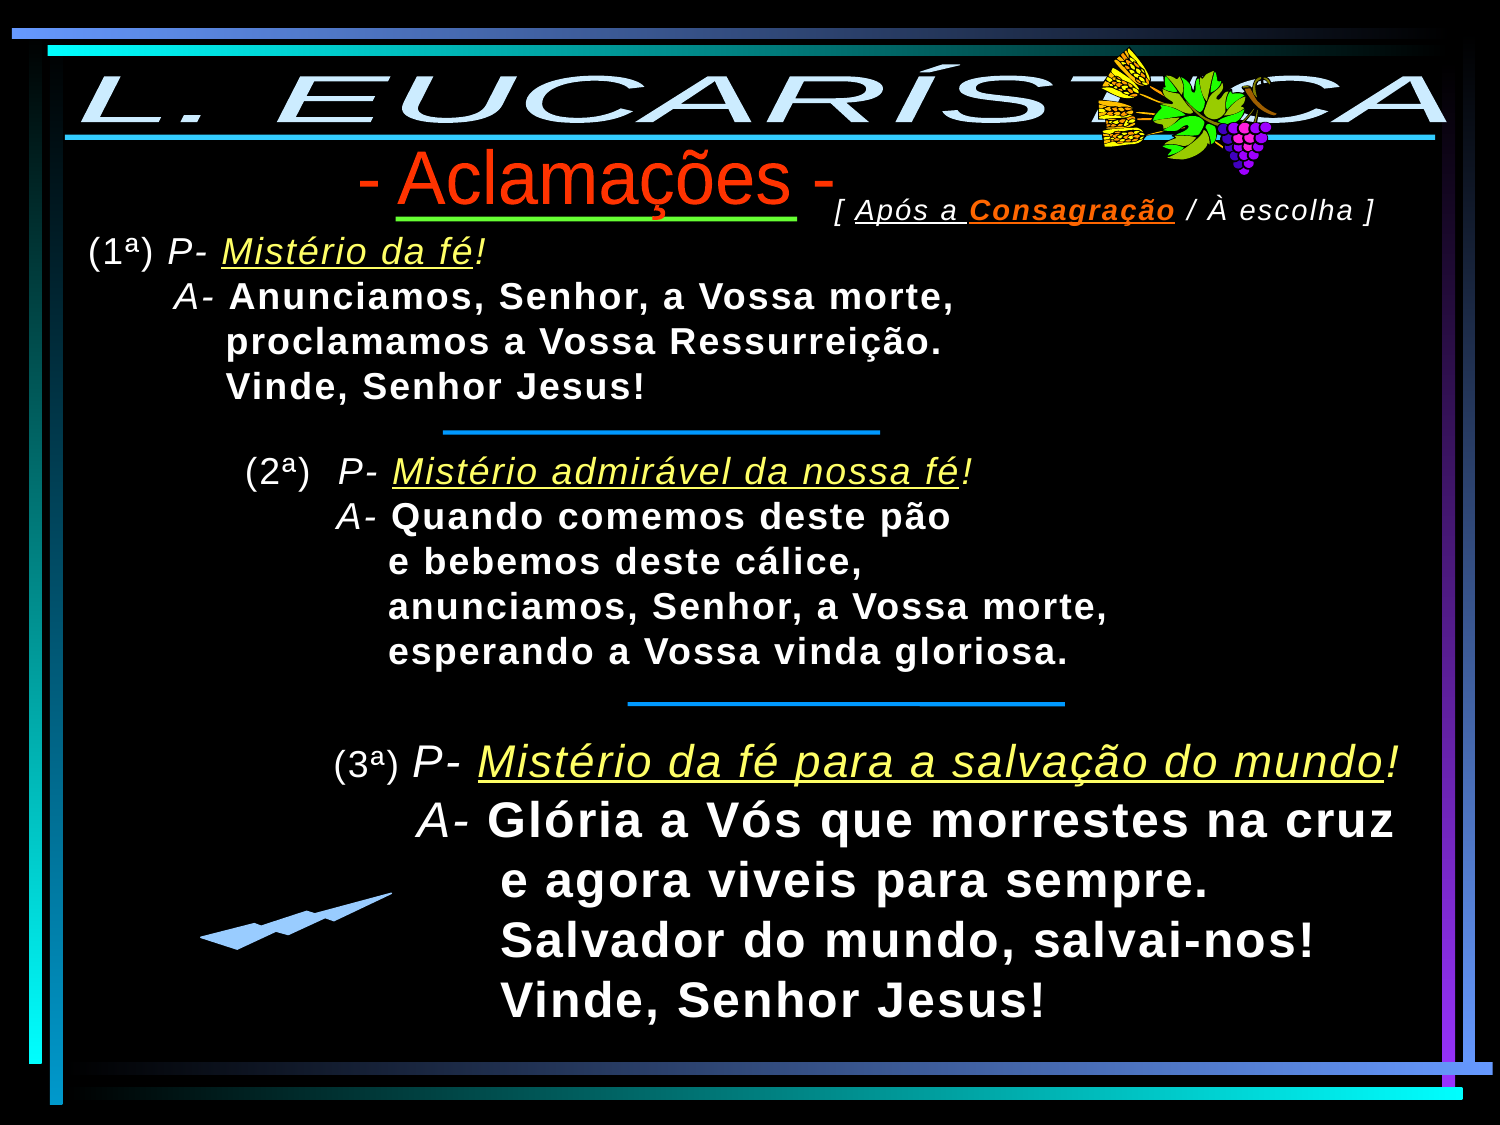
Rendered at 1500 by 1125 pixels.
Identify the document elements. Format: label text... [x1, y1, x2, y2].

picture [1119, 28, 1282, 183]
title [ Após a Consagração / À escolha ] (1ª) P- Mistério da fé! A- Anunciamos, Senhor, a Vossa morte, proclamamos a Vossa Ressurreição. Vinde, Senhor Jesus! (2ª) P- Mistério admirável da nossa fé! A- Quando comemos deste pão e bebemos deste cálice, anunciamos, Senhor, a Vossa morte, esperando a Vossa vinda gloriosa. (3ª) P- Mistério da fé para a salvação do mundo! A- Glória a Vós que morrestes na cruz e agora viveis para sempre. Salvador do mundo, salvai-nos! Vinde, Senhor Jesus! [72, 179, 1459, 1066]
text_box [200, 893, 392, 950]
